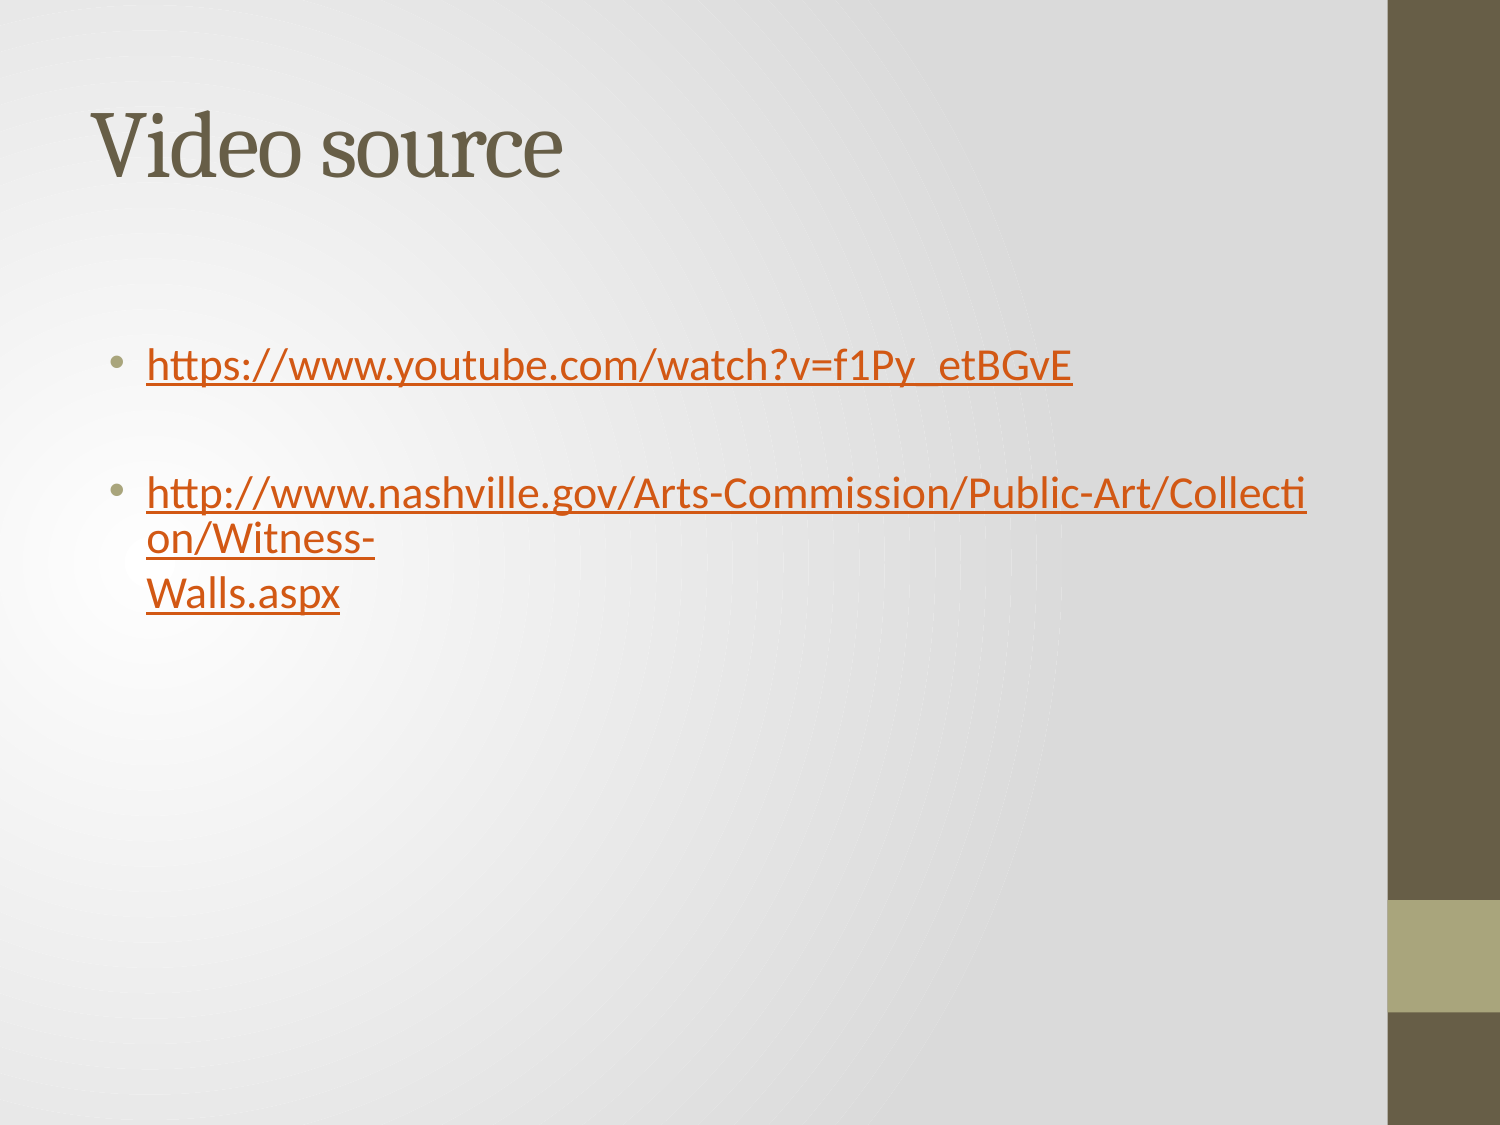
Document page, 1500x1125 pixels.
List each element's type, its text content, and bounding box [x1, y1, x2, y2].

list https://www.youtube.com/watch?v=f1Py_etBGvE http://www.nashville.gov/Arts-Commission/Public-Art/Collection/Witness-Walls.aspx [75, 262, 1325, 1050]
title Video source [75, 45, 1325, 233]
